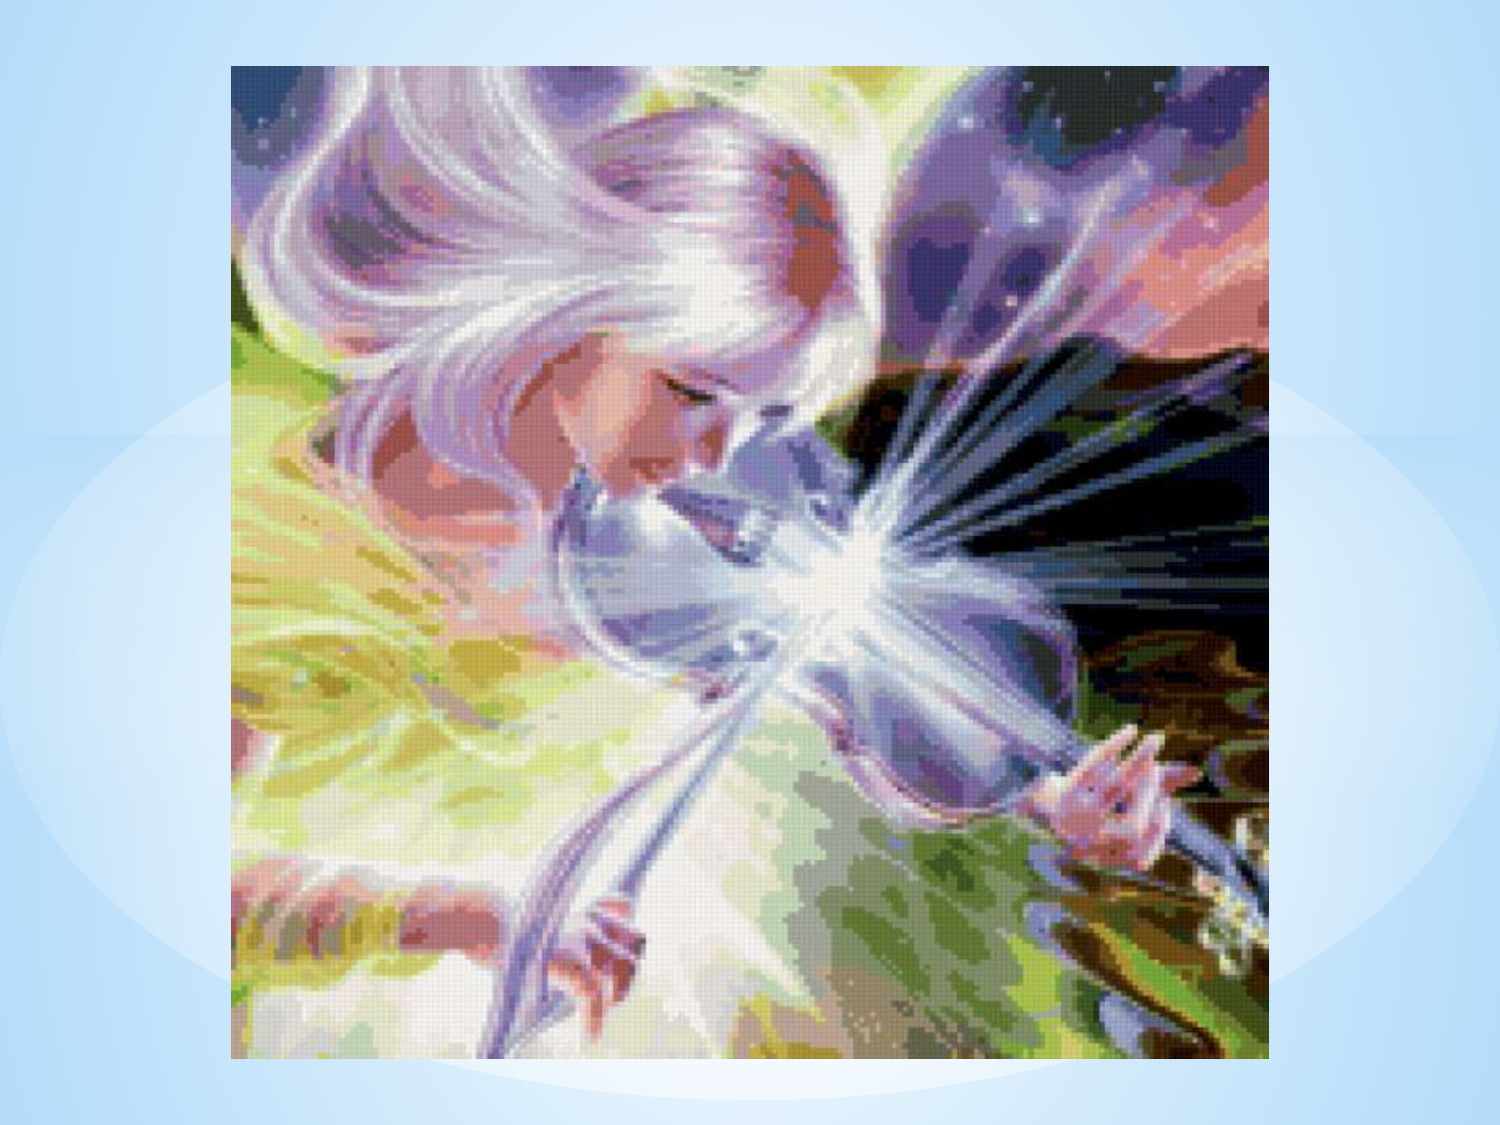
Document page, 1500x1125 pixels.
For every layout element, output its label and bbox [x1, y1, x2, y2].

picture [231, 66, 1269, 1059]
